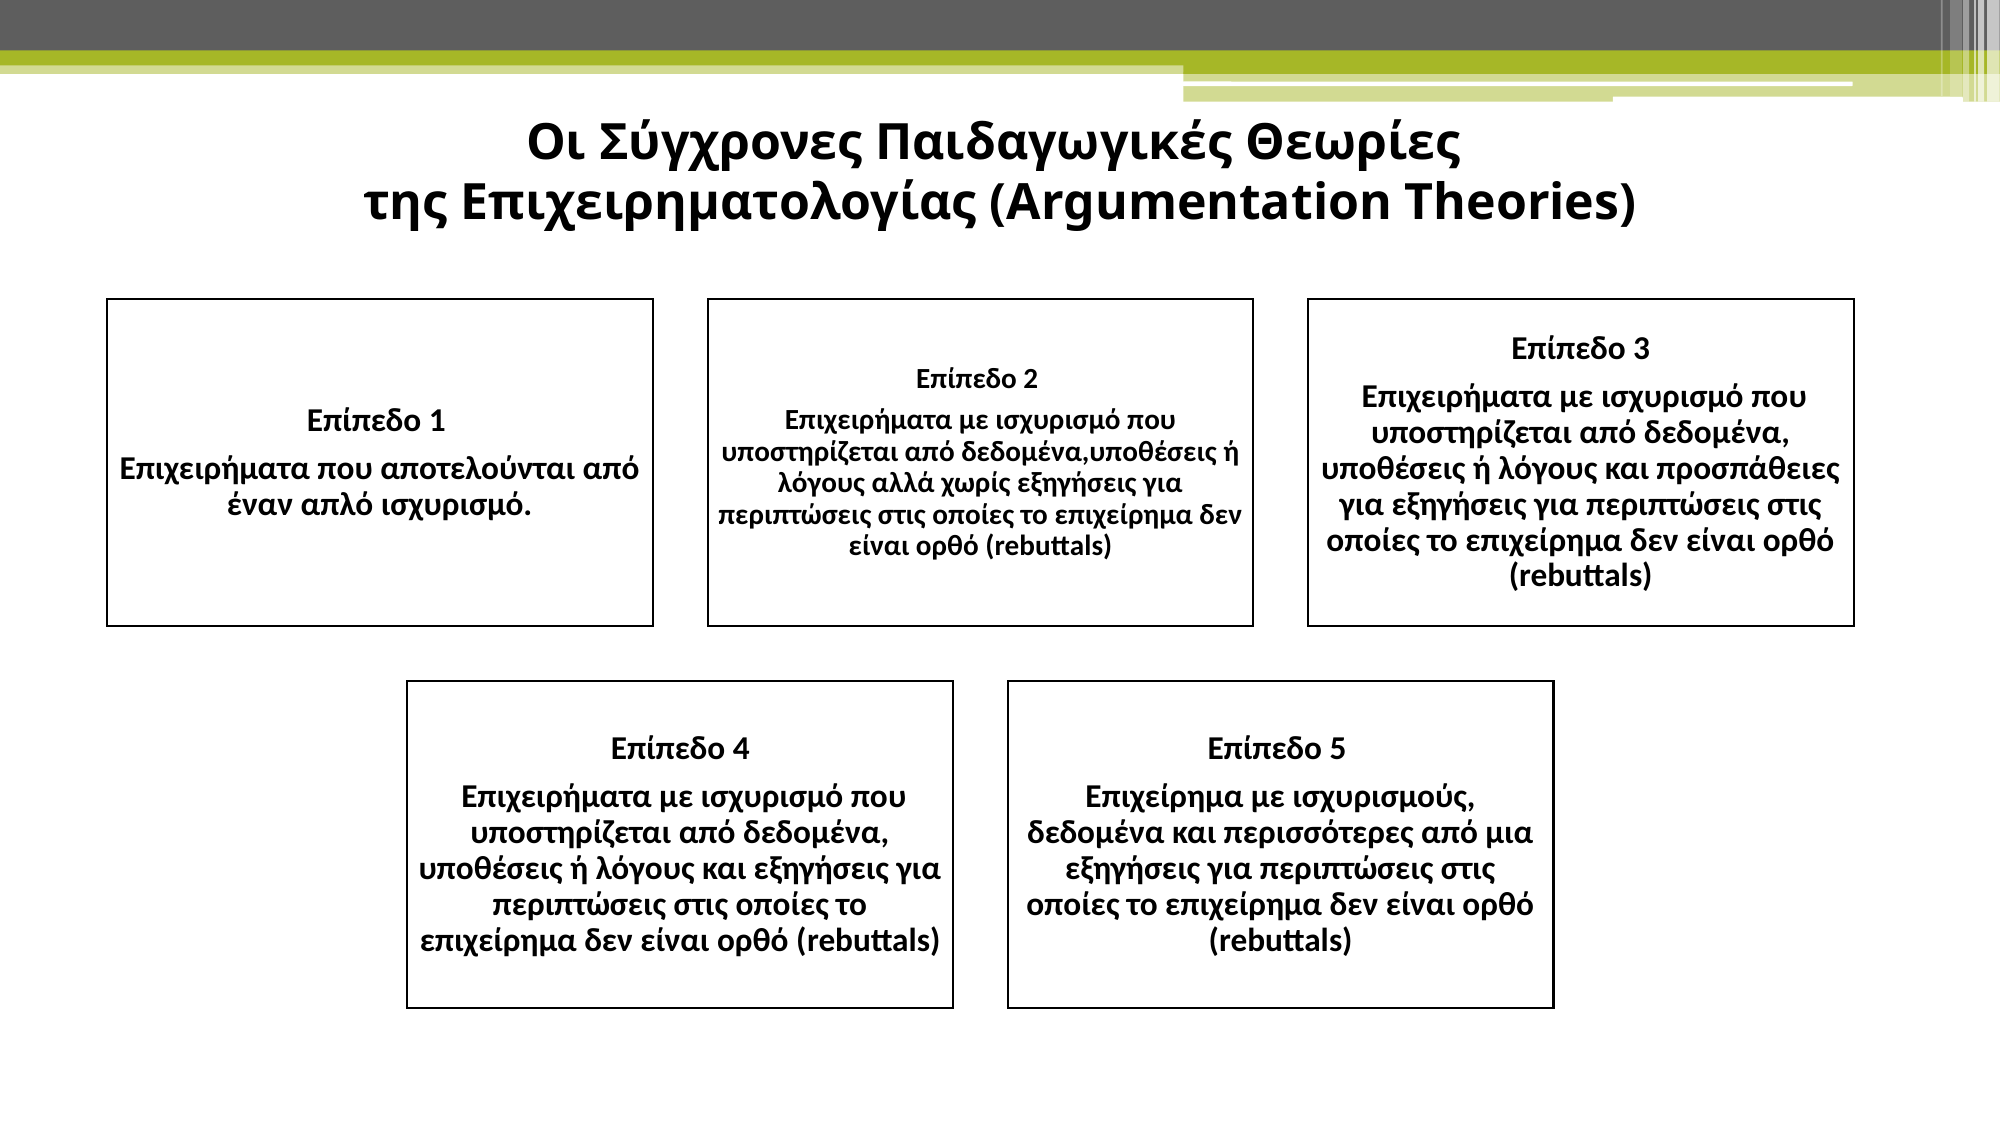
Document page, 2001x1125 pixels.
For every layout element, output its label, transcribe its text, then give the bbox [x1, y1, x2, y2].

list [80, 298, 1881, 1009]
title Οι Σύγχρονες Παιδαγωγικές Θεωρίες της Επιχειρηματολογίας (Argumentation Theories) [99, 116, 1900, 223]
